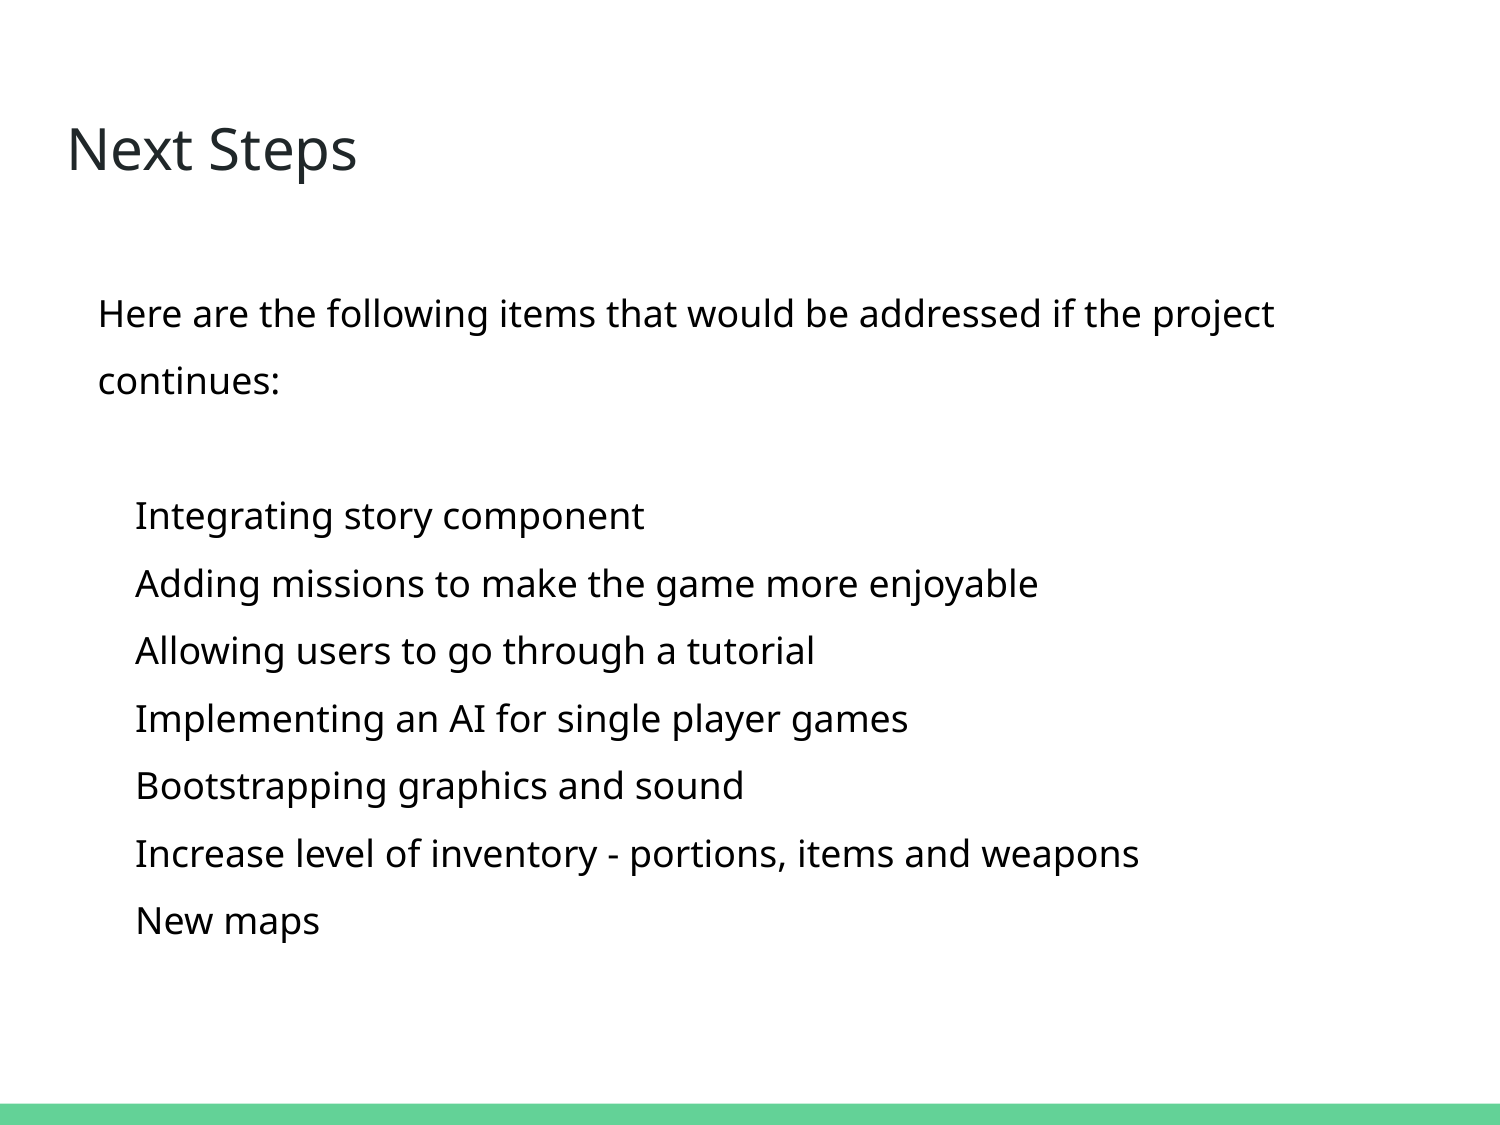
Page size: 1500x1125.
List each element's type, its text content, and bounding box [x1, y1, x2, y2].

list Here are the following items that would be addressed if the project continues: Integrating story component Adding missions to make the game more enjoyable Allowing users to go through a tutorial Implementing an AI for single player games Bootstrapping graphics and sound Increase level of inventory - portions, items and weapons New maps [82, 252, 1481, 1000]
title Next Steps [51, 97, 1449, 223]
